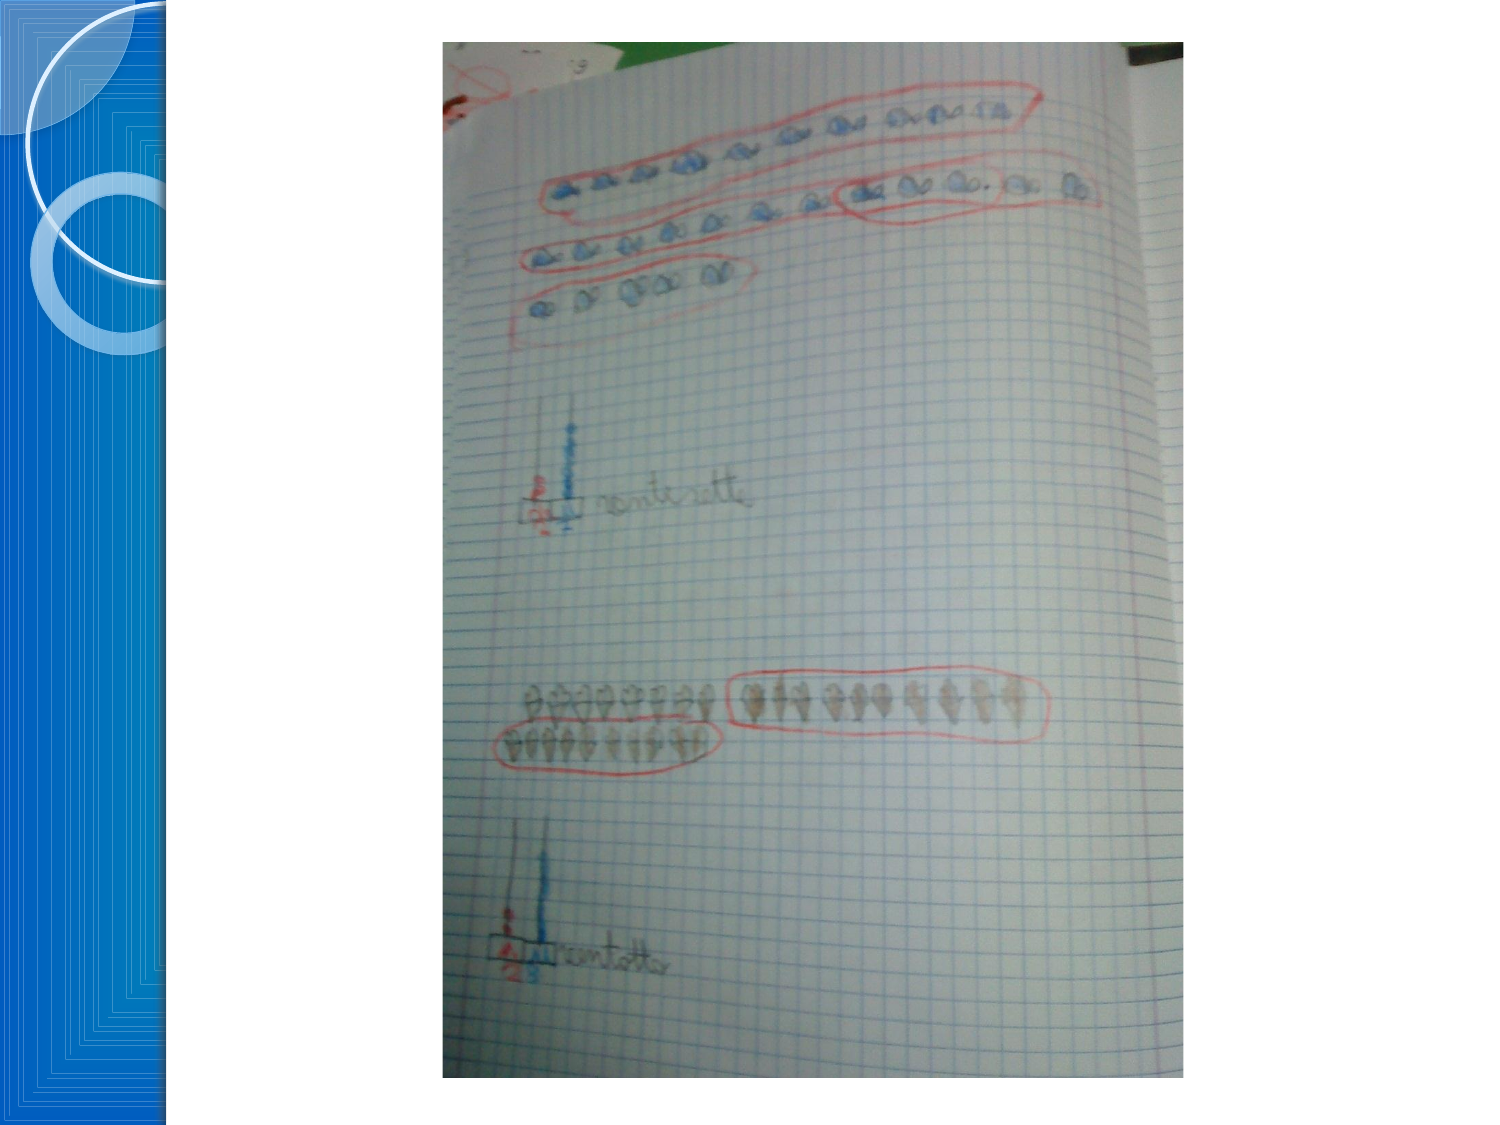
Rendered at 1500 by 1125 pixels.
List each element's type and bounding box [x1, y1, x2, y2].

picture [442, 42, 1184, 1078]
